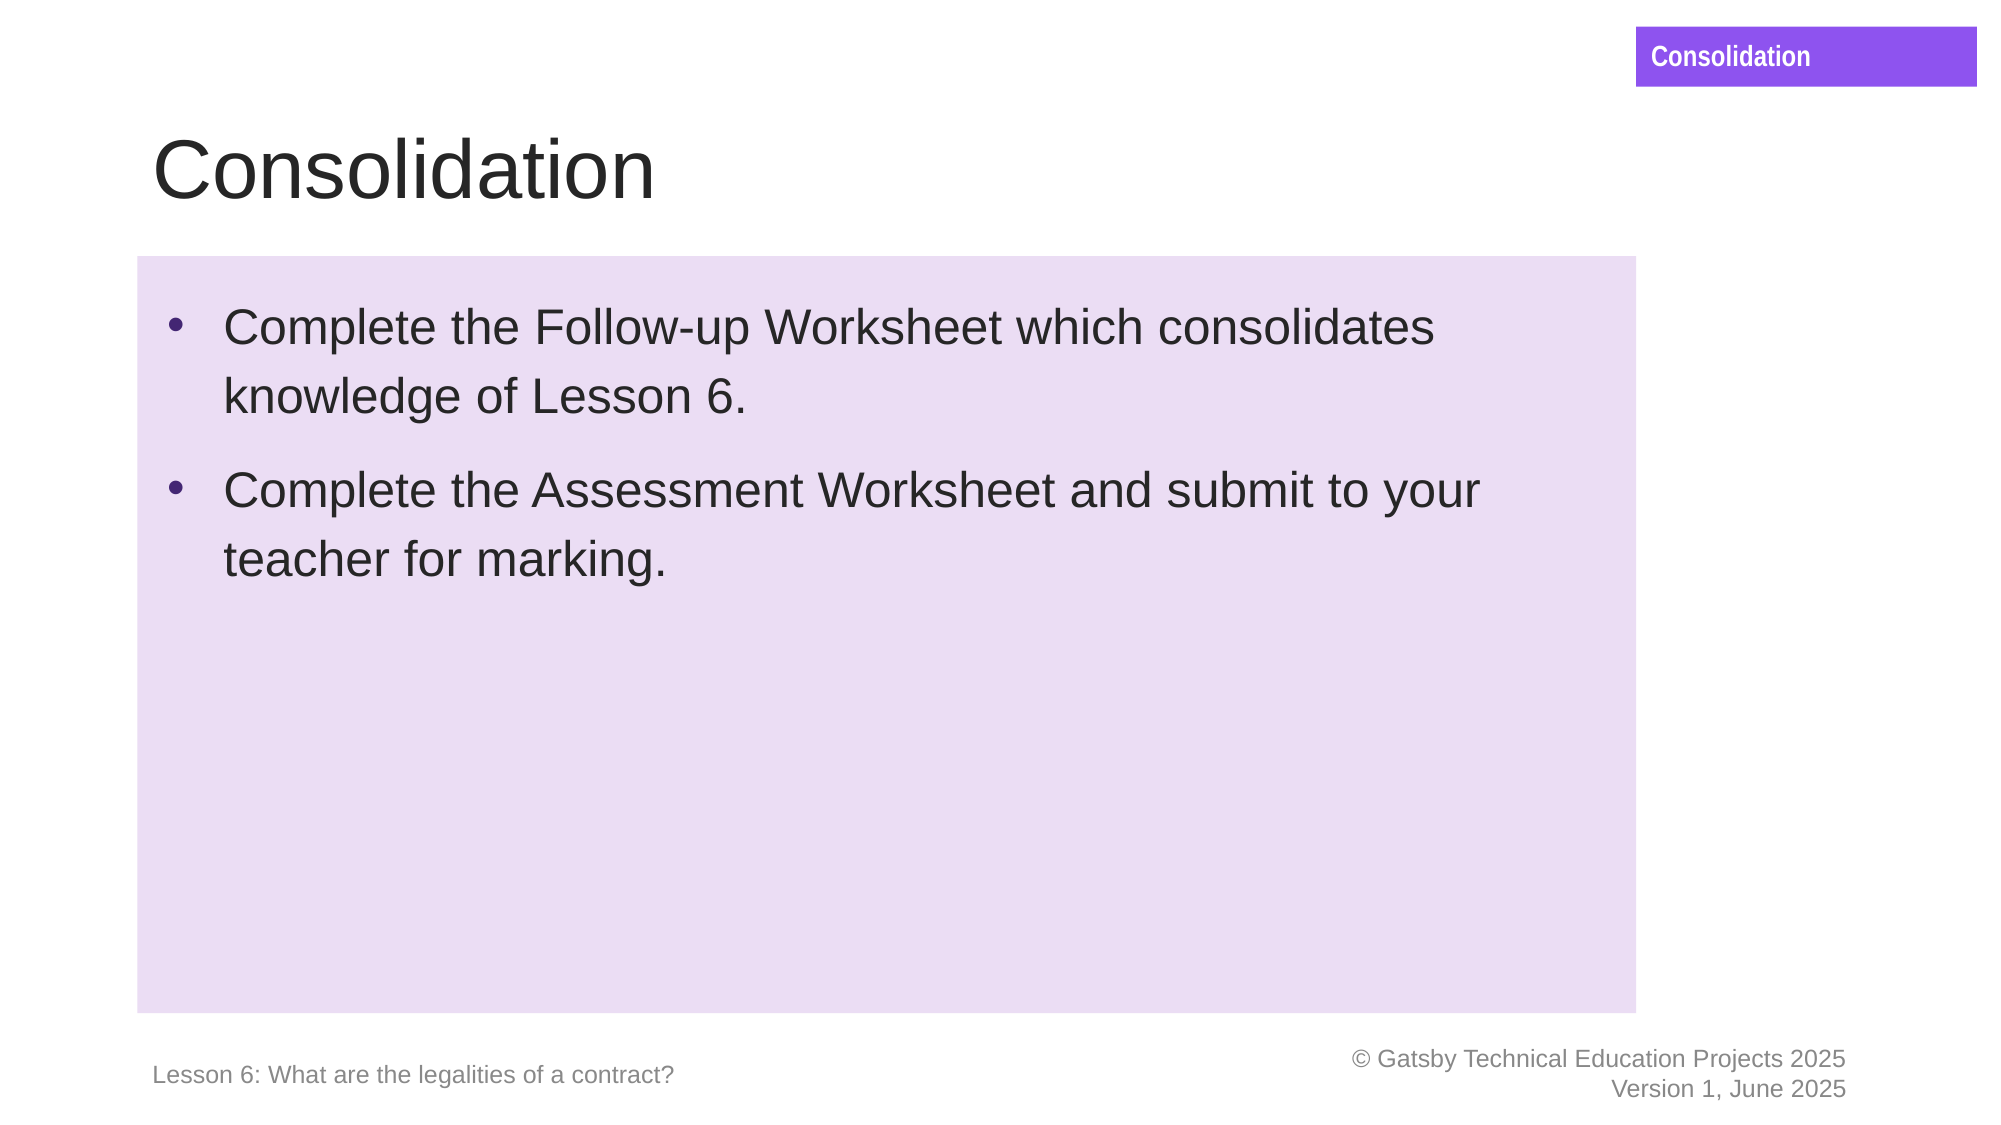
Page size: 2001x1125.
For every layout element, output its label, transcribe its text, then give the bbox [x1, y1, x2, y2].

title Consolidation [137, 62, 1863, 281]
list Consolidation [1636, 26, 1977, 87]
list Complete the Follow-up Worksheet which consolidates knowledge of Lesson 6. Complete the Assessment Worksheet and submit to your teacher for marking. [137, 256, 1637, 1014]
list Lesson 6: What are the legalities of a contract? [137, 1042, 829, 1103]
